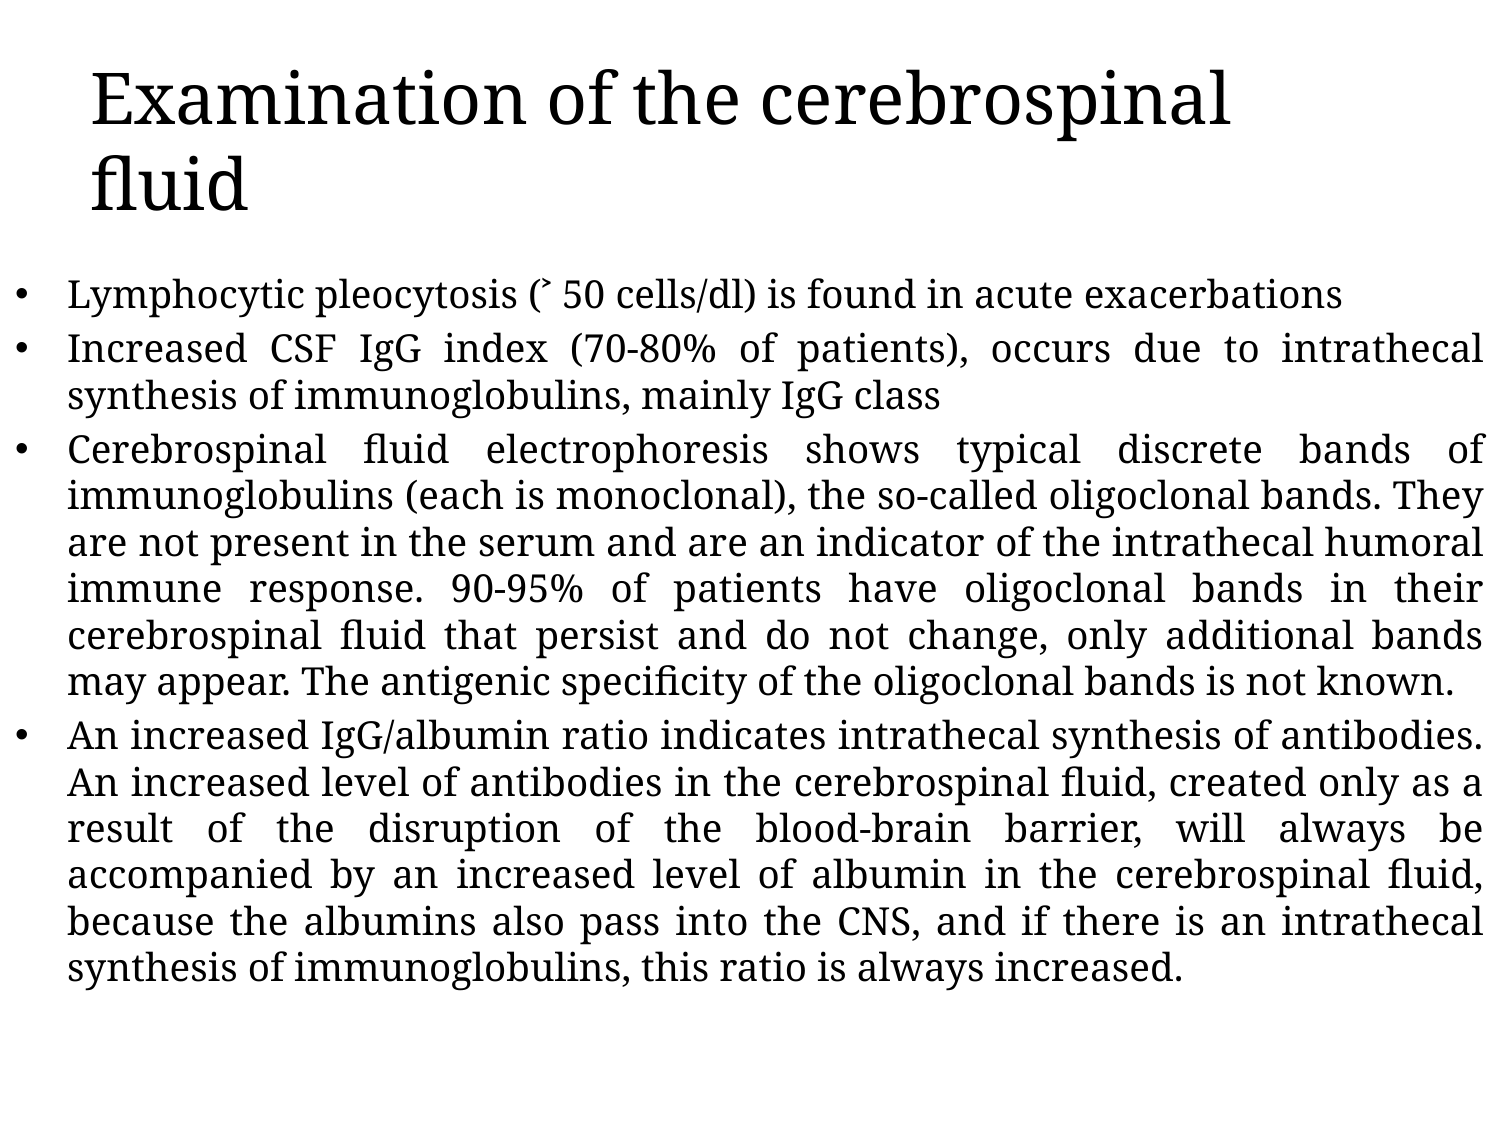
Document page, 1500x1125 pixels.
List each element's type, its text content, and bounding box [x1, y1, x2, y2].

title Examination of the cerebrospinal fluid [75, 45, 1425, 233]
list Lymphocytic pleocytosis (˃ 50 cells/dl) is found in acute exacerbations Increased CSF IgG index (70-80% of patients), occurs due to intrathecal synthesis of immunoglobulins, mainly IgG class Cerebrospinal fluid electrophoresis shows typical discrete bands of immunoglobulins (each is monoclonal), the so-called oligoclonal bands. They are not present in the serum and are an indicator of the intrathecal humoral immune response. 90-95% of patients have oligoclonal bands in their cerebrospinal fluid that persist and do not change, only additional bands may appear. The antigenic specificity of the oligoclonal bands is not known. An increased IgG/albumin ratio indicates intrathecal synthesis of antibodies. An increased level of antibodies in the cerebrospinal fluid, created only as a result of the disruption of the blood-brain barrier, will always be accompanied by an increased level of albumin in the cerebrospinal fluid, because the albumins also pass into the CNS, and if there is an intrathecal synthesis of immunoglobulins, this ratio is always increased. [0, 262, 1500, 1047]
